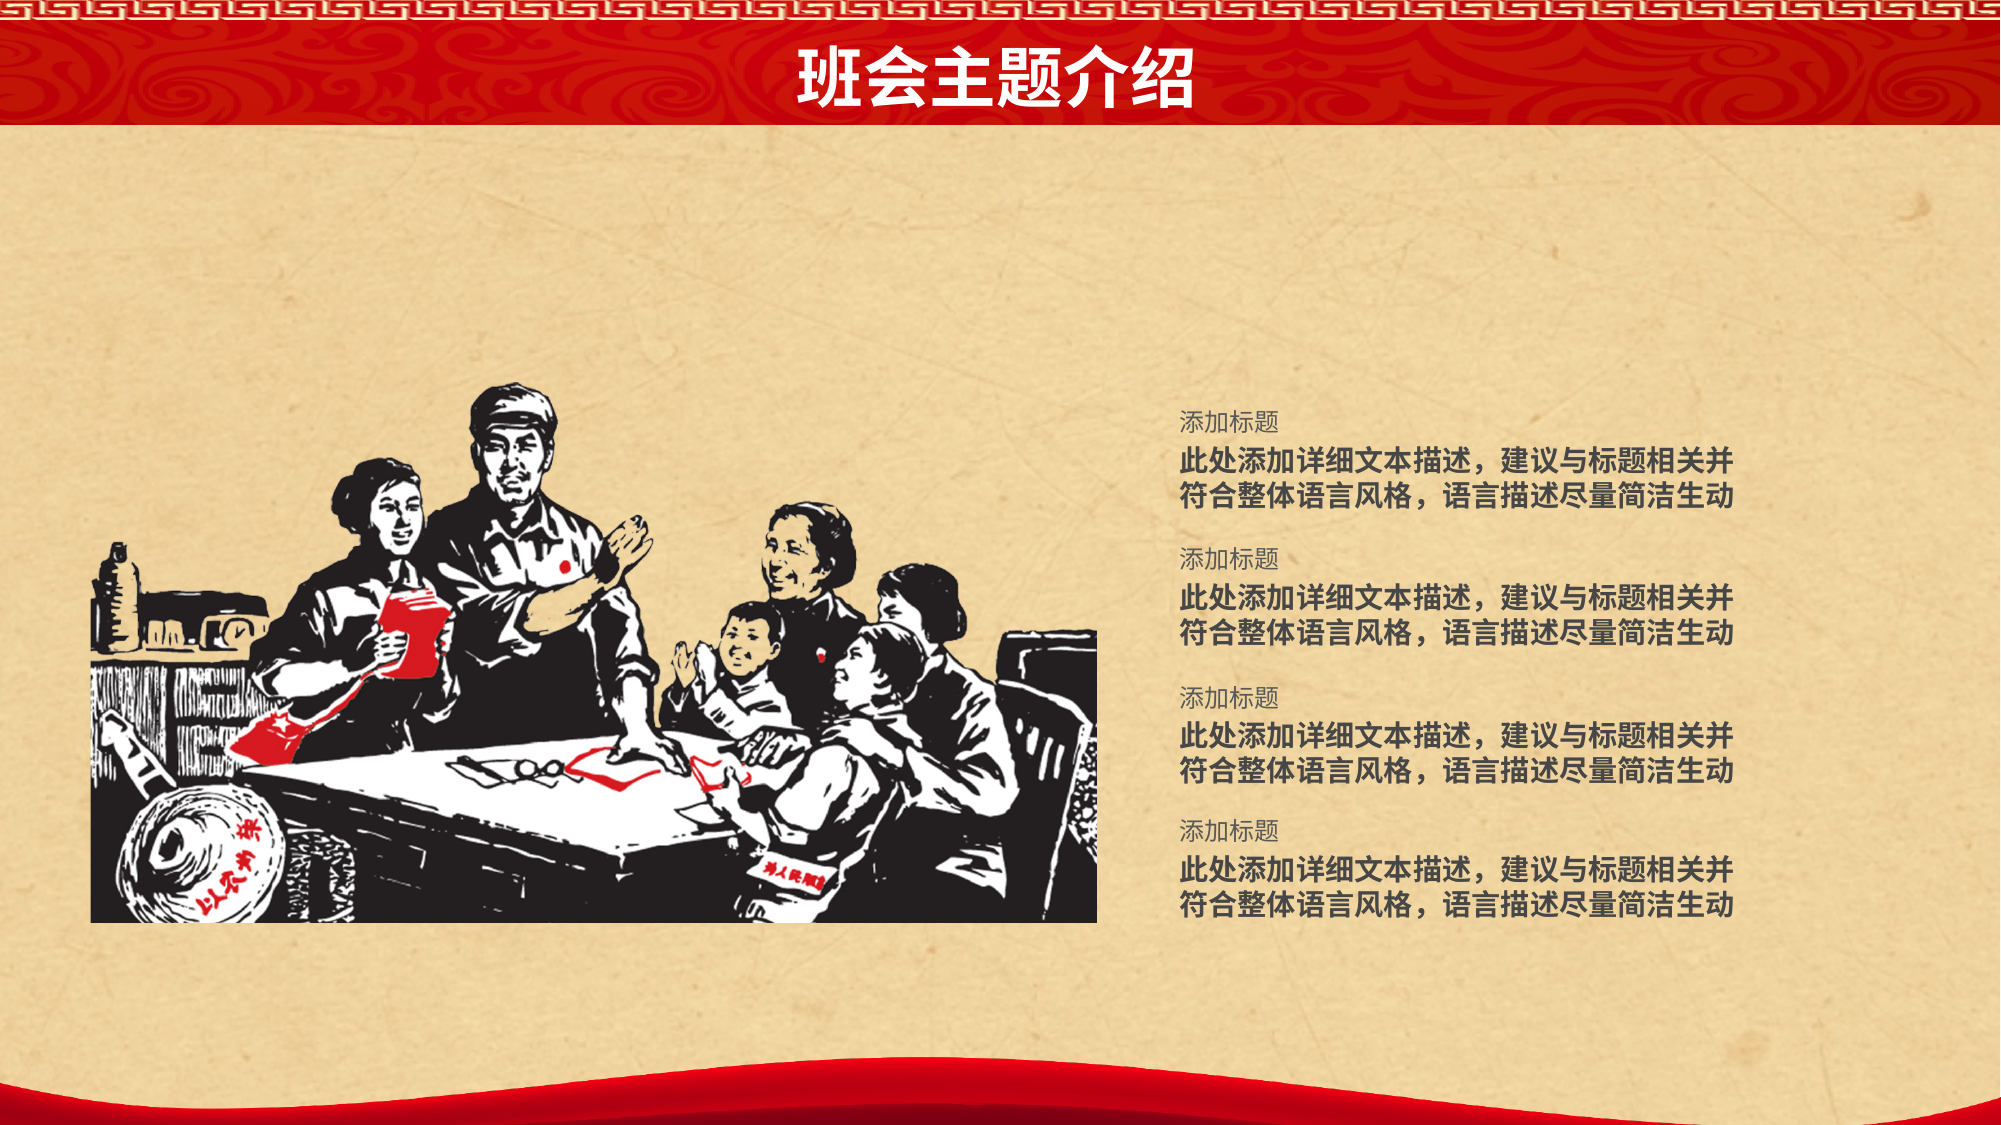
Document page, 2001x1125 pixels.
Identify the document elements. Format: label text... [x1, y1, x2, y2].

text_box 此处添加详细文本描述，建议与标题相关并符合整体语言风格，语言描述尽量简洁生动 [1179, 442, 1757, 513]
picture [0, 0, 2001, 1125]
text_box 添加标题 [1179, 543, 1576, 574]
text_box 添加标题 [1179, 406, 1576, 437]
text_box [0, 0, 2000, 125]
text_box 添加标题 [1179, 815, 1576, 846]
text_box 此处添加详细文本描述，建议与标题相关并 符合整体语言风格，语言描述尽量简洁生动 [1179, 851, 1769, 922]
text_box 此处添加详细文本描述，建议与标题相关并符合整体语言风格，语言描述尽量简洁生动 [1179, 579, 1757, 650]
text_box 此处添加详细文本描述，建议与标题相关并符合整体语言风格，语言描述尽量简洁生动 [1179, 717, 1757, 788]
text_box 添加标题 [1179, 682, 1576, 713]
